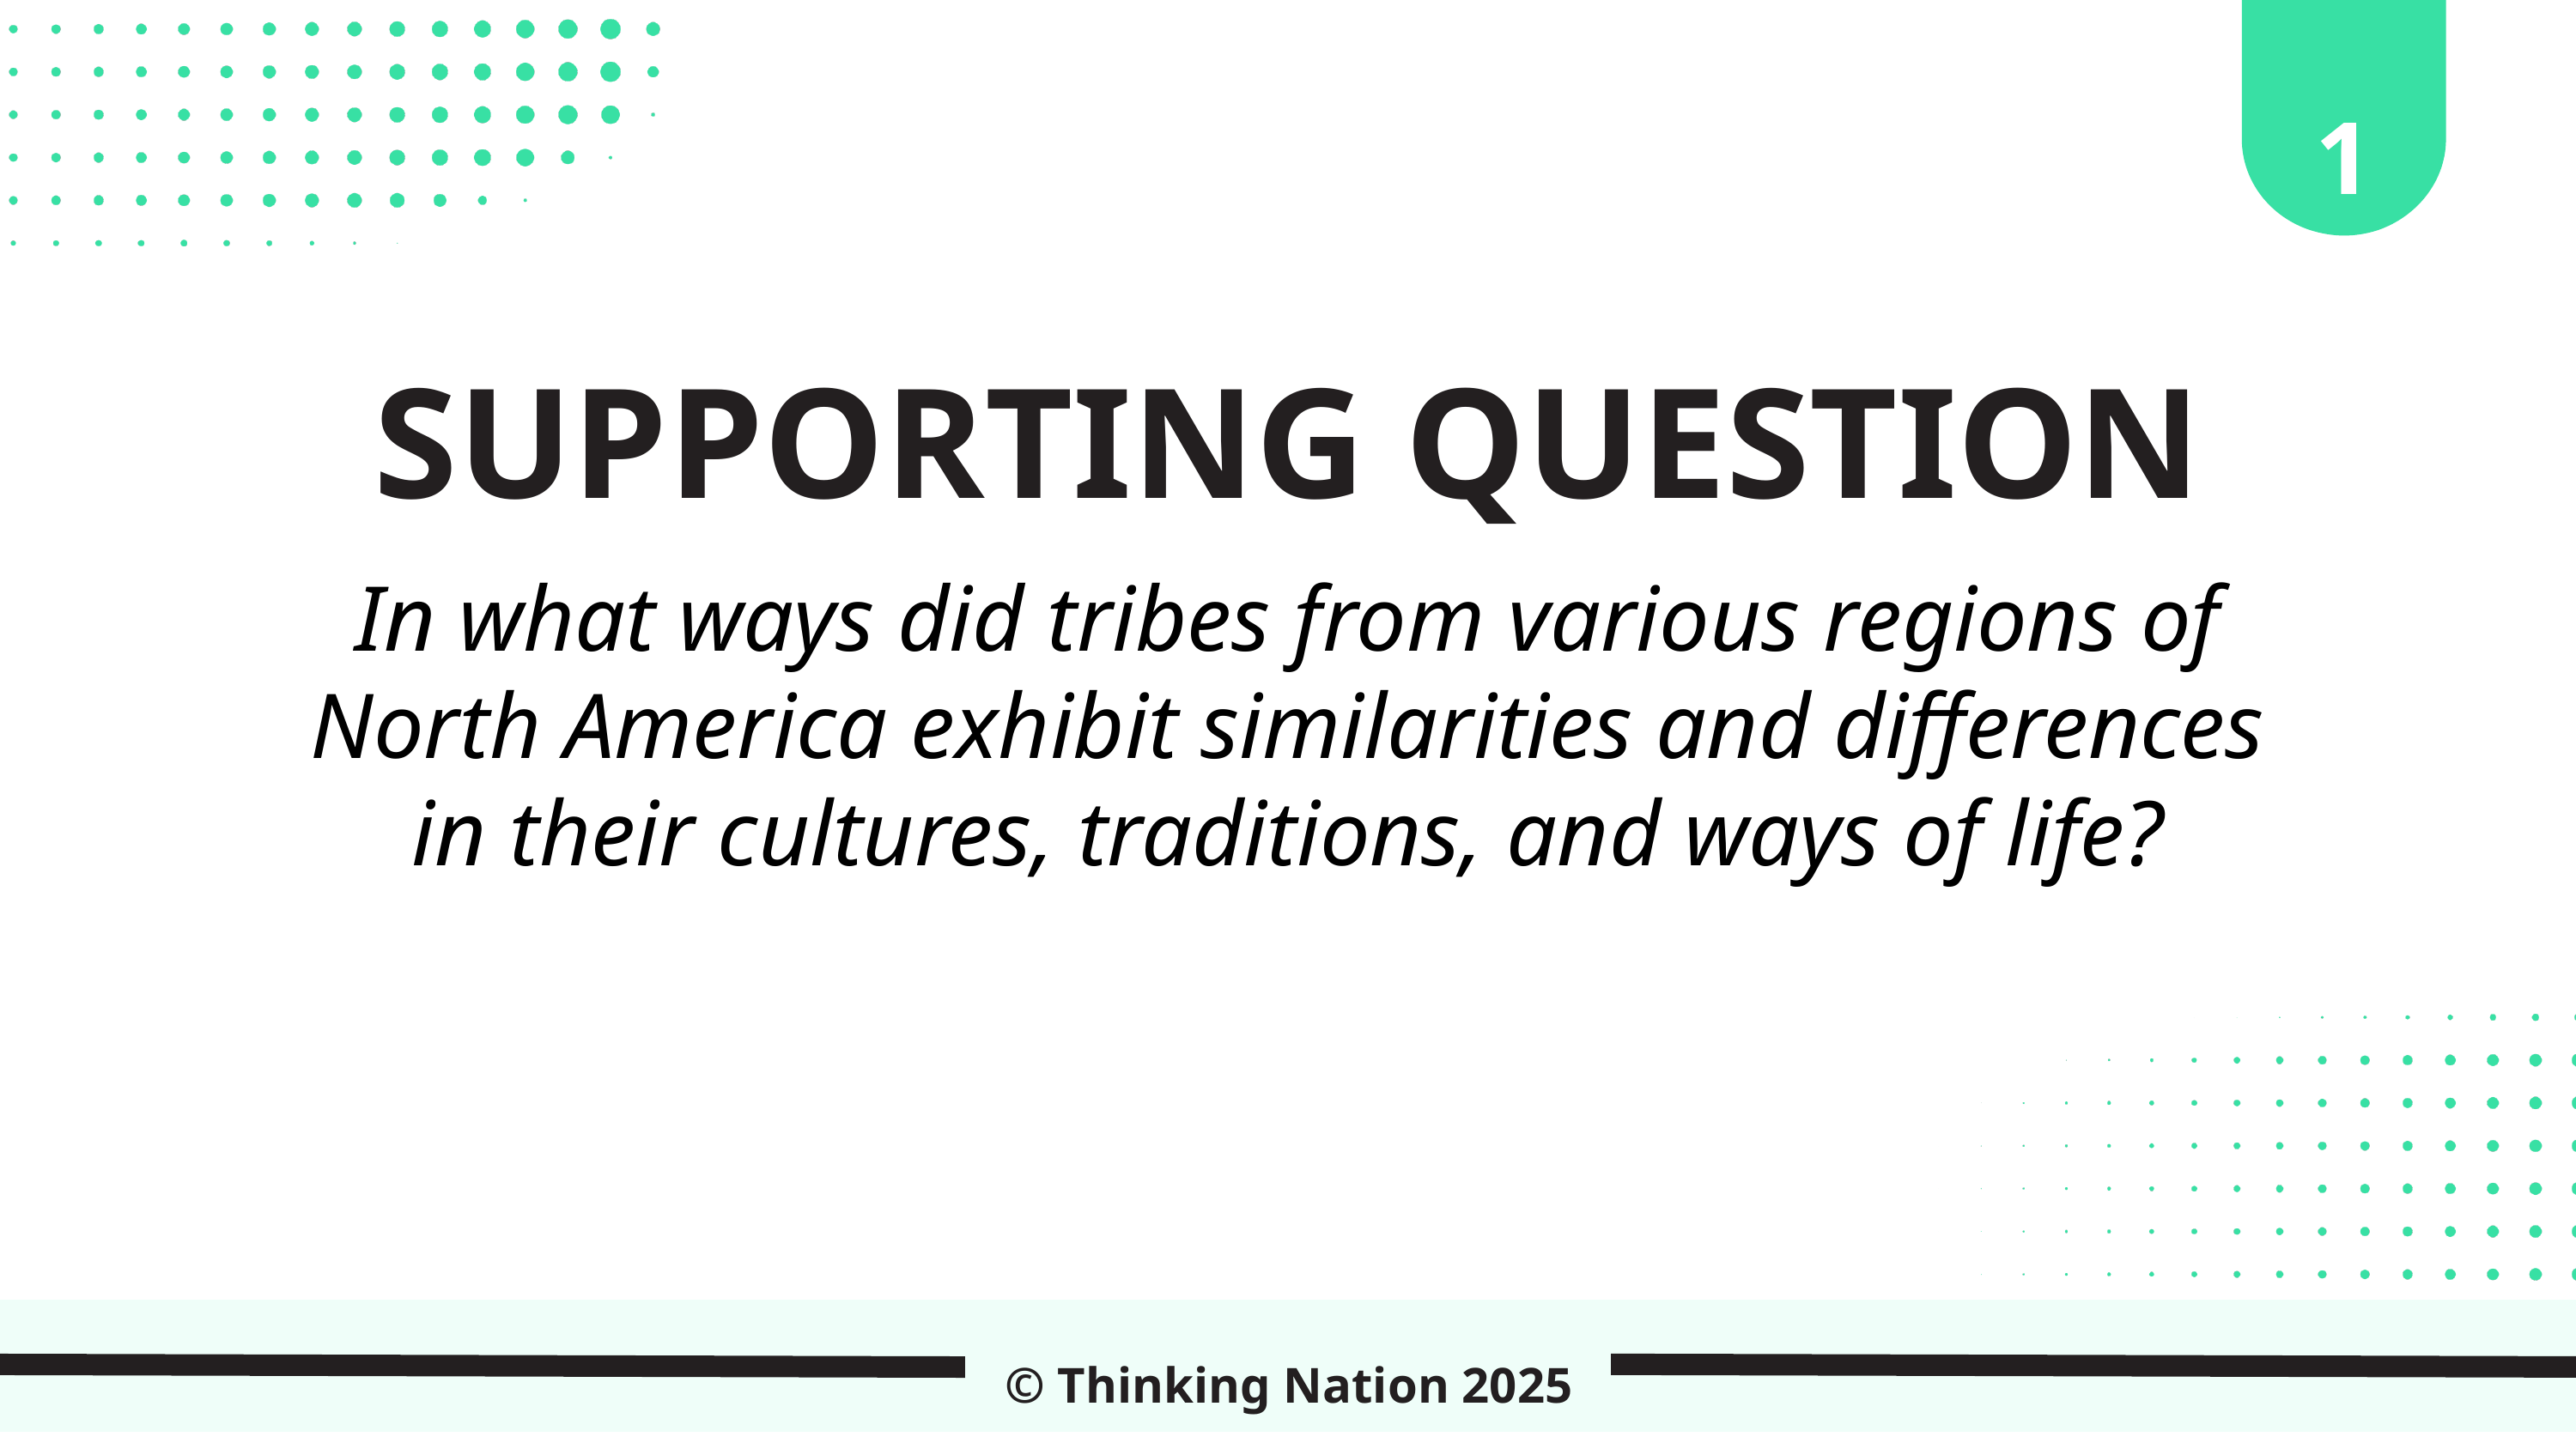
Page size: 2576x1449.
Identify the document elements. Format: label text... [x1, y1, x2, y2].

text_box [1938, 1013, 2576, 1299]
text_box In what ways did tribes from various regions of North America exhibit similarities and differences in their cultures, traditions, and ways of life? [295, 561, 2281, 884]
text_box SUPPORTING QUESTION [359, 273, 2216, 530]
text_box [2233, 0, 2455, 236]
text_box [0, 0, 660, 246]
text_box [0, 1299, 2576, 1433]
